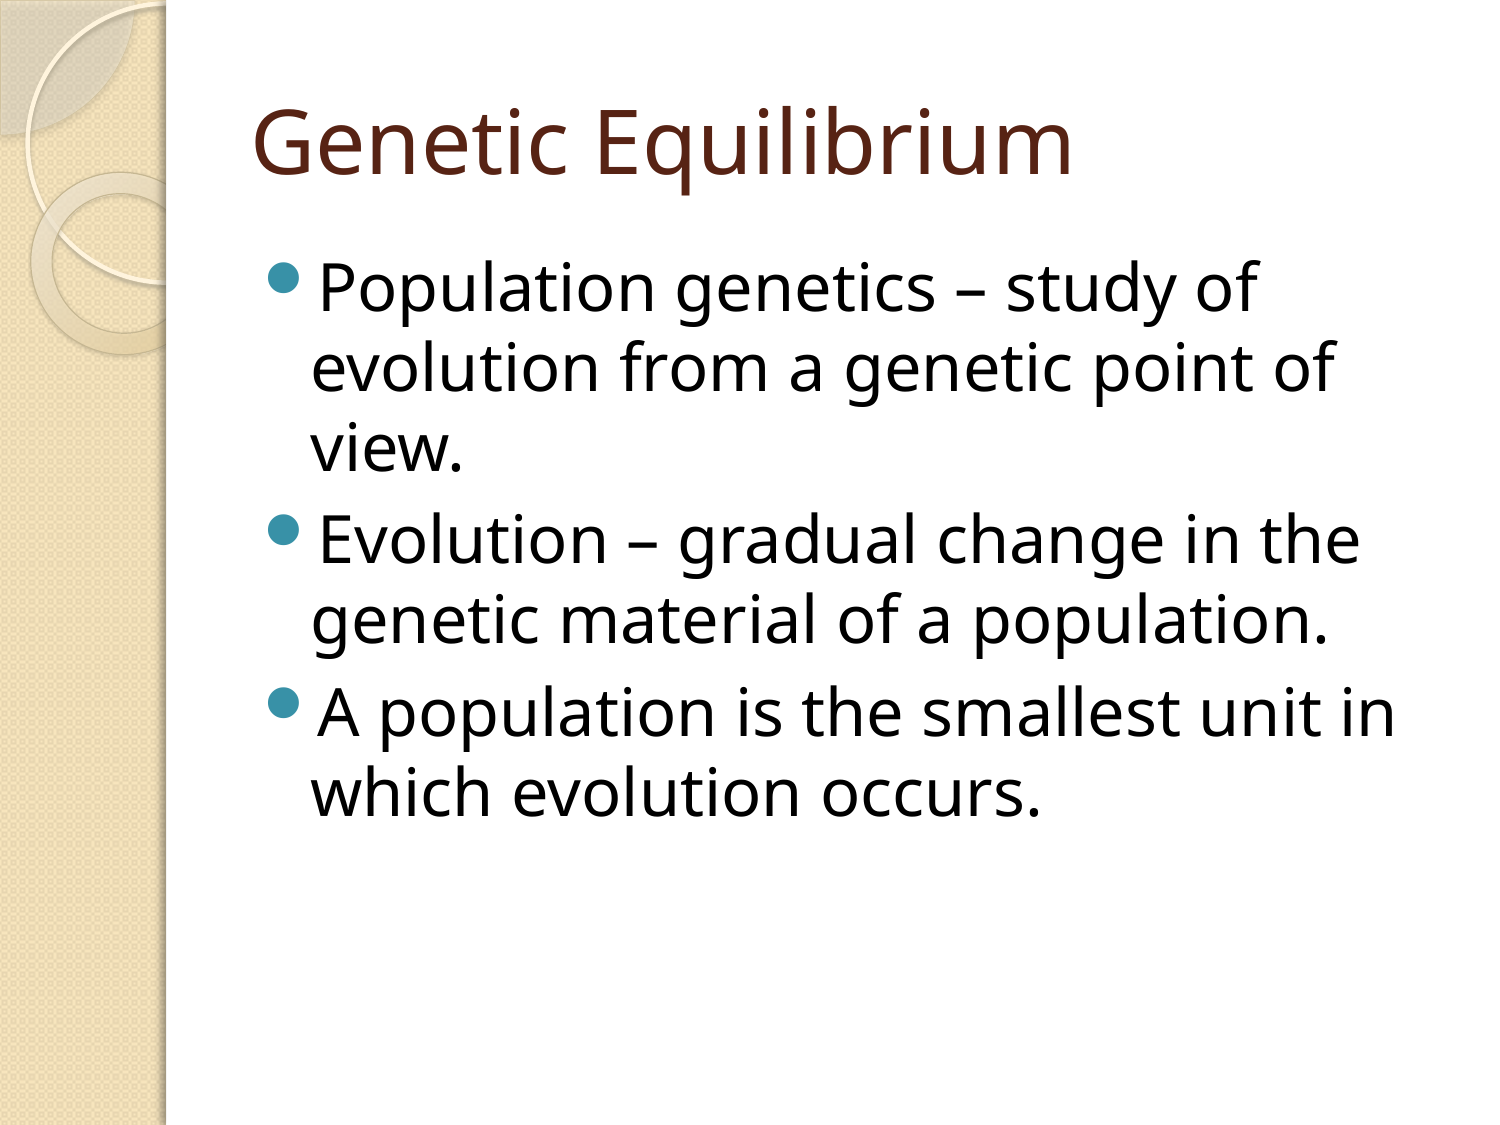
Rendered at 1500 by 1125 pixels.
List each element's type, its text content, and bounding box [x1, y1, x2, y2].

list Population genetics – study of evolution from a genetic point of view. Evolution – gradual change in the genetic material of a population. A population is the smallest unit in which evolution occurs. [235, 237, 1466, 1025]
title Genetic Equilibrium [235, 45, 1466, 233]
